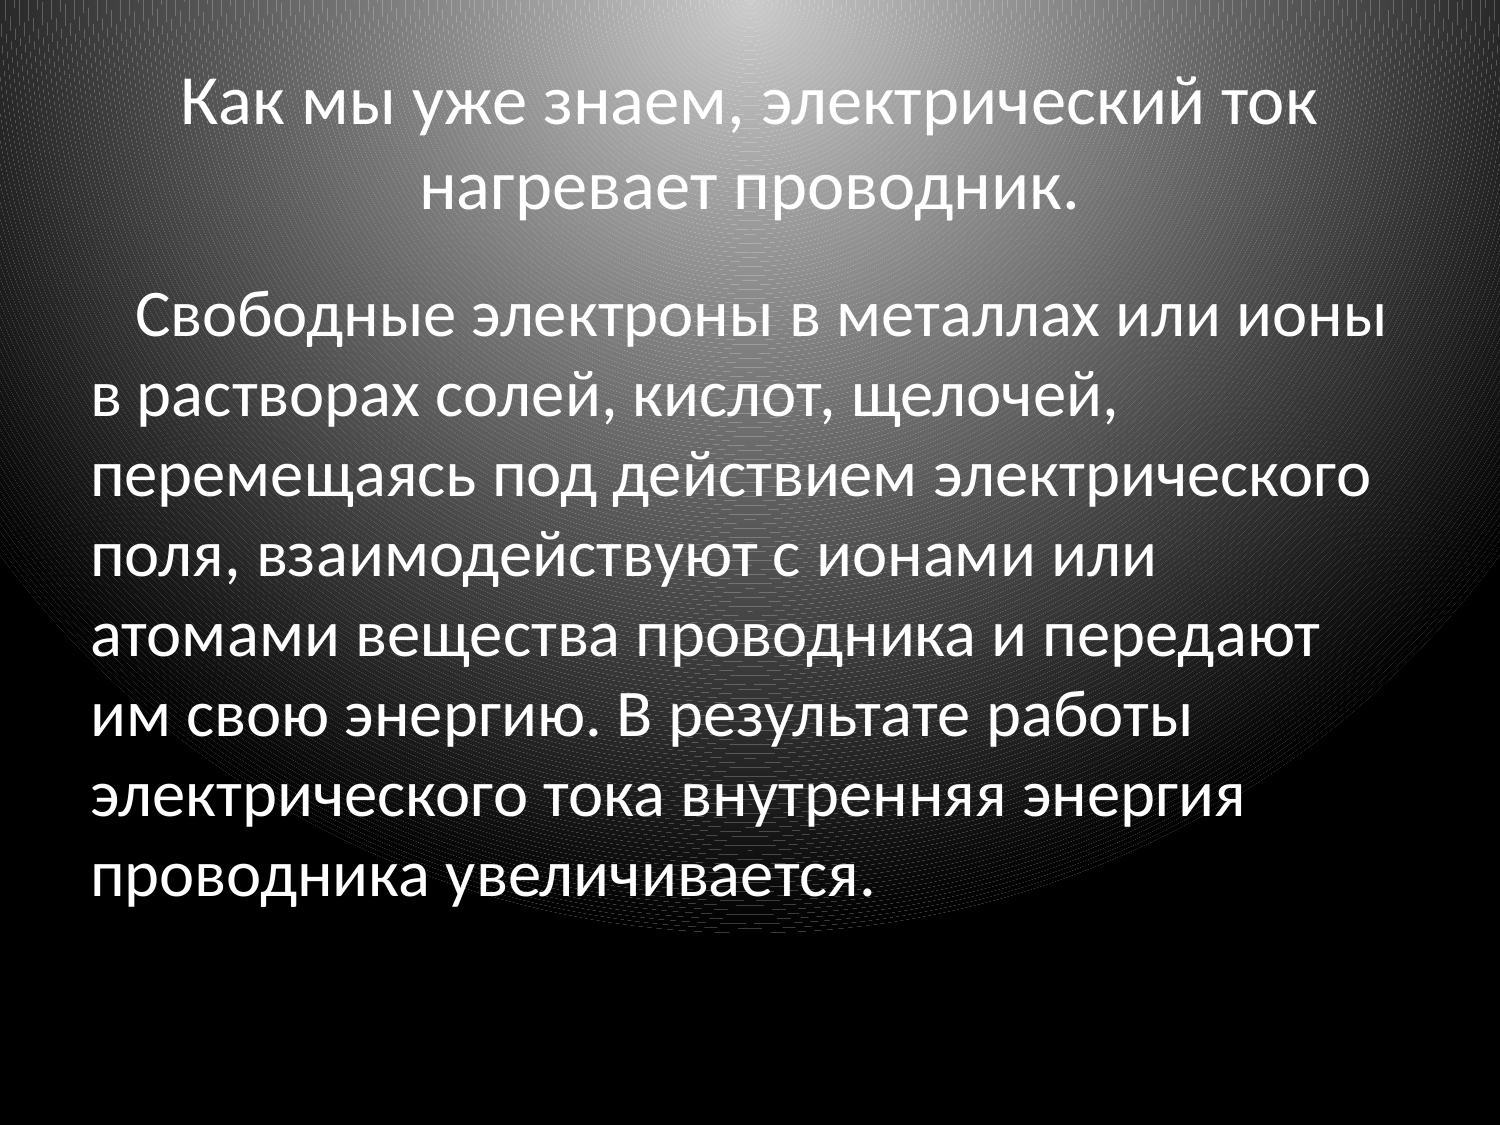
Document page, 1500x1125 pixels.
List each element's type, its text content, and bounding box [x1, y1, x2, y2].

title Как мы уже знаем, электрический ток нагревает проводник. [75, 45, 1425, 233]
list Свободные электроны в металлах или ионы в растворах солей, кислот, щелочей, перемещаясь под действием электрического поля, взаимодействуют с ионами или атомами вещества проводника и передают им свою энергию. В результате работы электрического тока внутренняя энергия проводника увеличивается. [75, 262, 1425, 1005]
